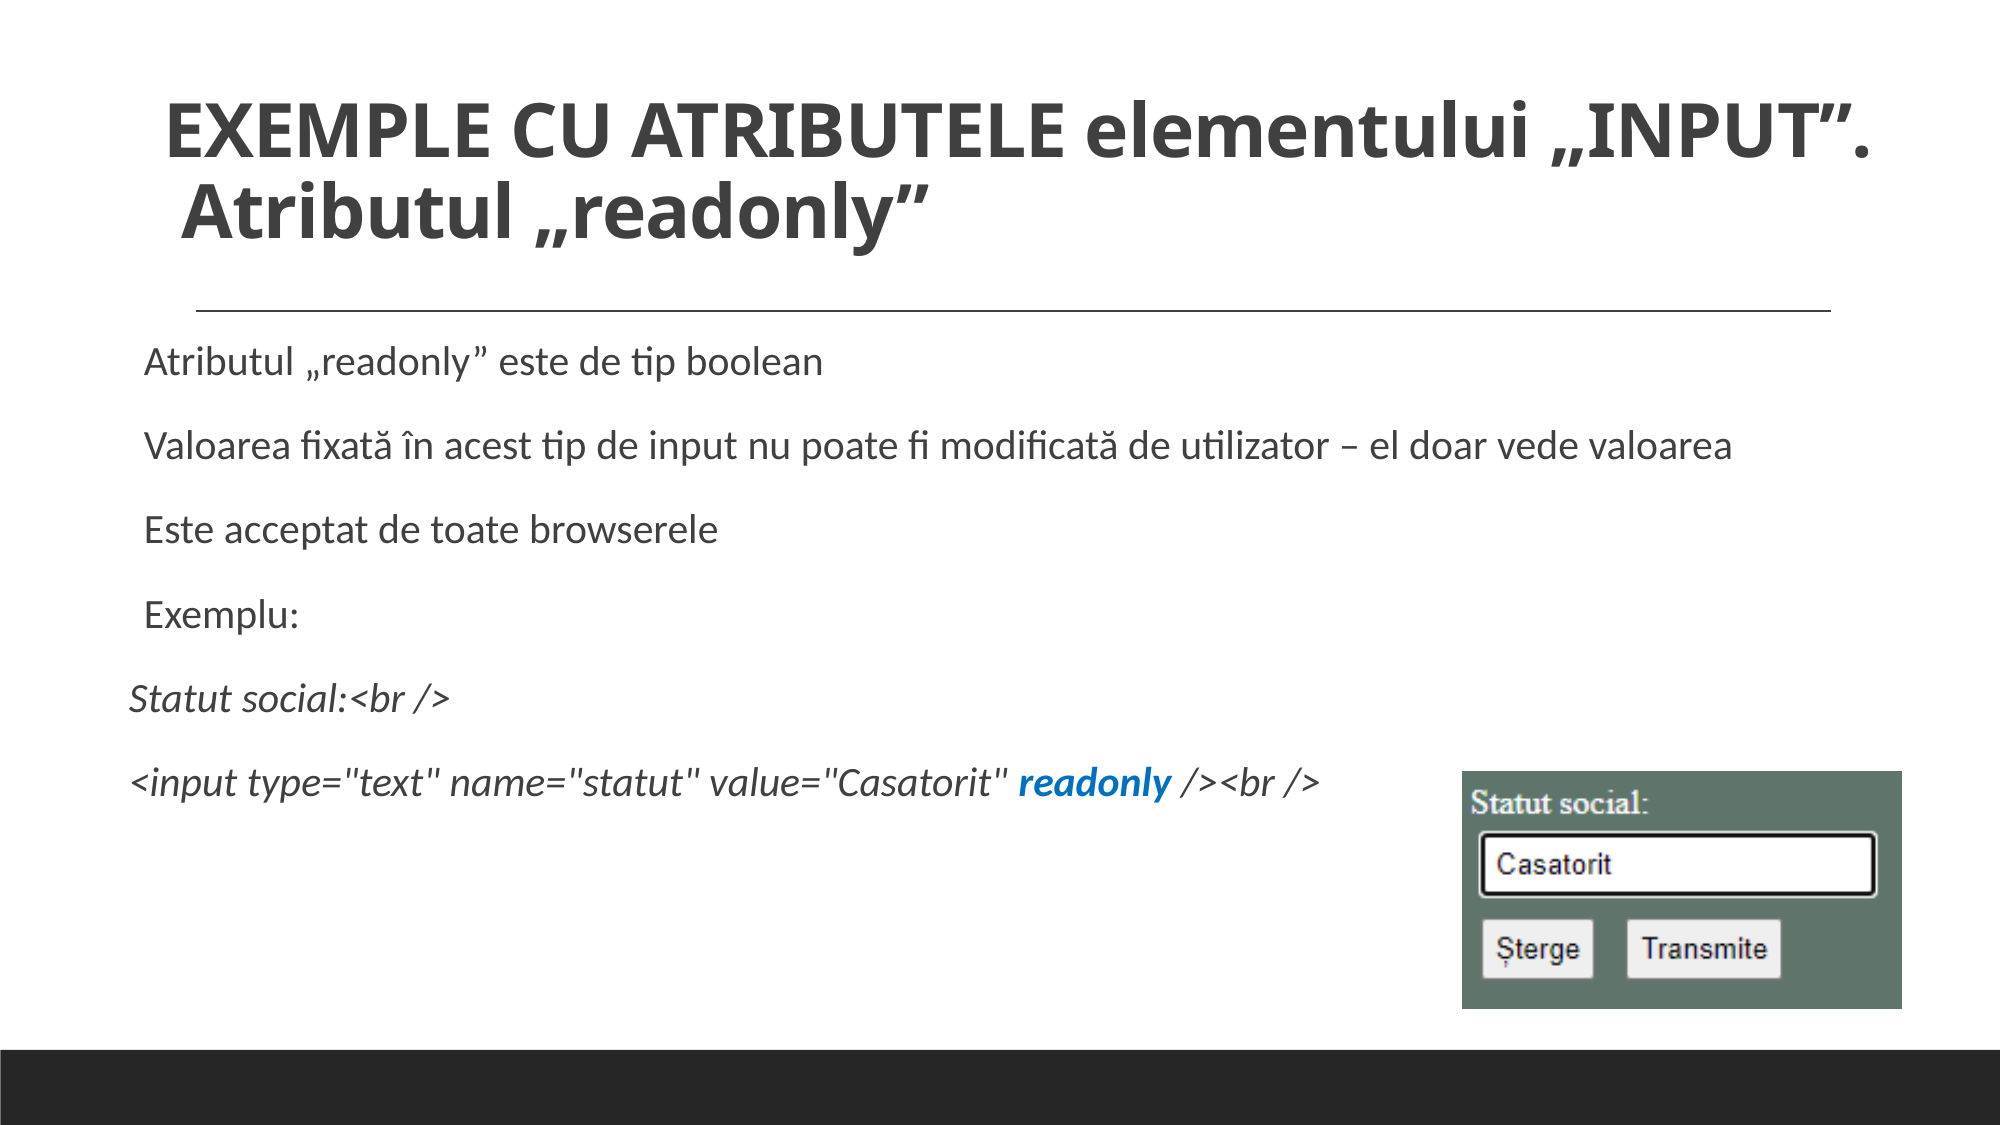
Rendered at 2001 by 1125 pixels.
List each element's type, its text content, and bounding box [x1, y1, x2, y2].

picture [1462, 770, 1902, 1009]
title EXEMPLE CU ATRIBUTELE elementului „INPUT”. Atributul „readonly” [148, 46, 1902, 263]
list Atributul „readonly” este de tip boolean Valoarea fixată în acest tip de input nu poate fi modificată de utilizator – el doar vede valoarea Este acceptat de toate browserele Exemplu: Statut social:<br /> <input type="text" name="statut" value="Casatorit" readonly /><br /> [129, 321, 1842, 831]
